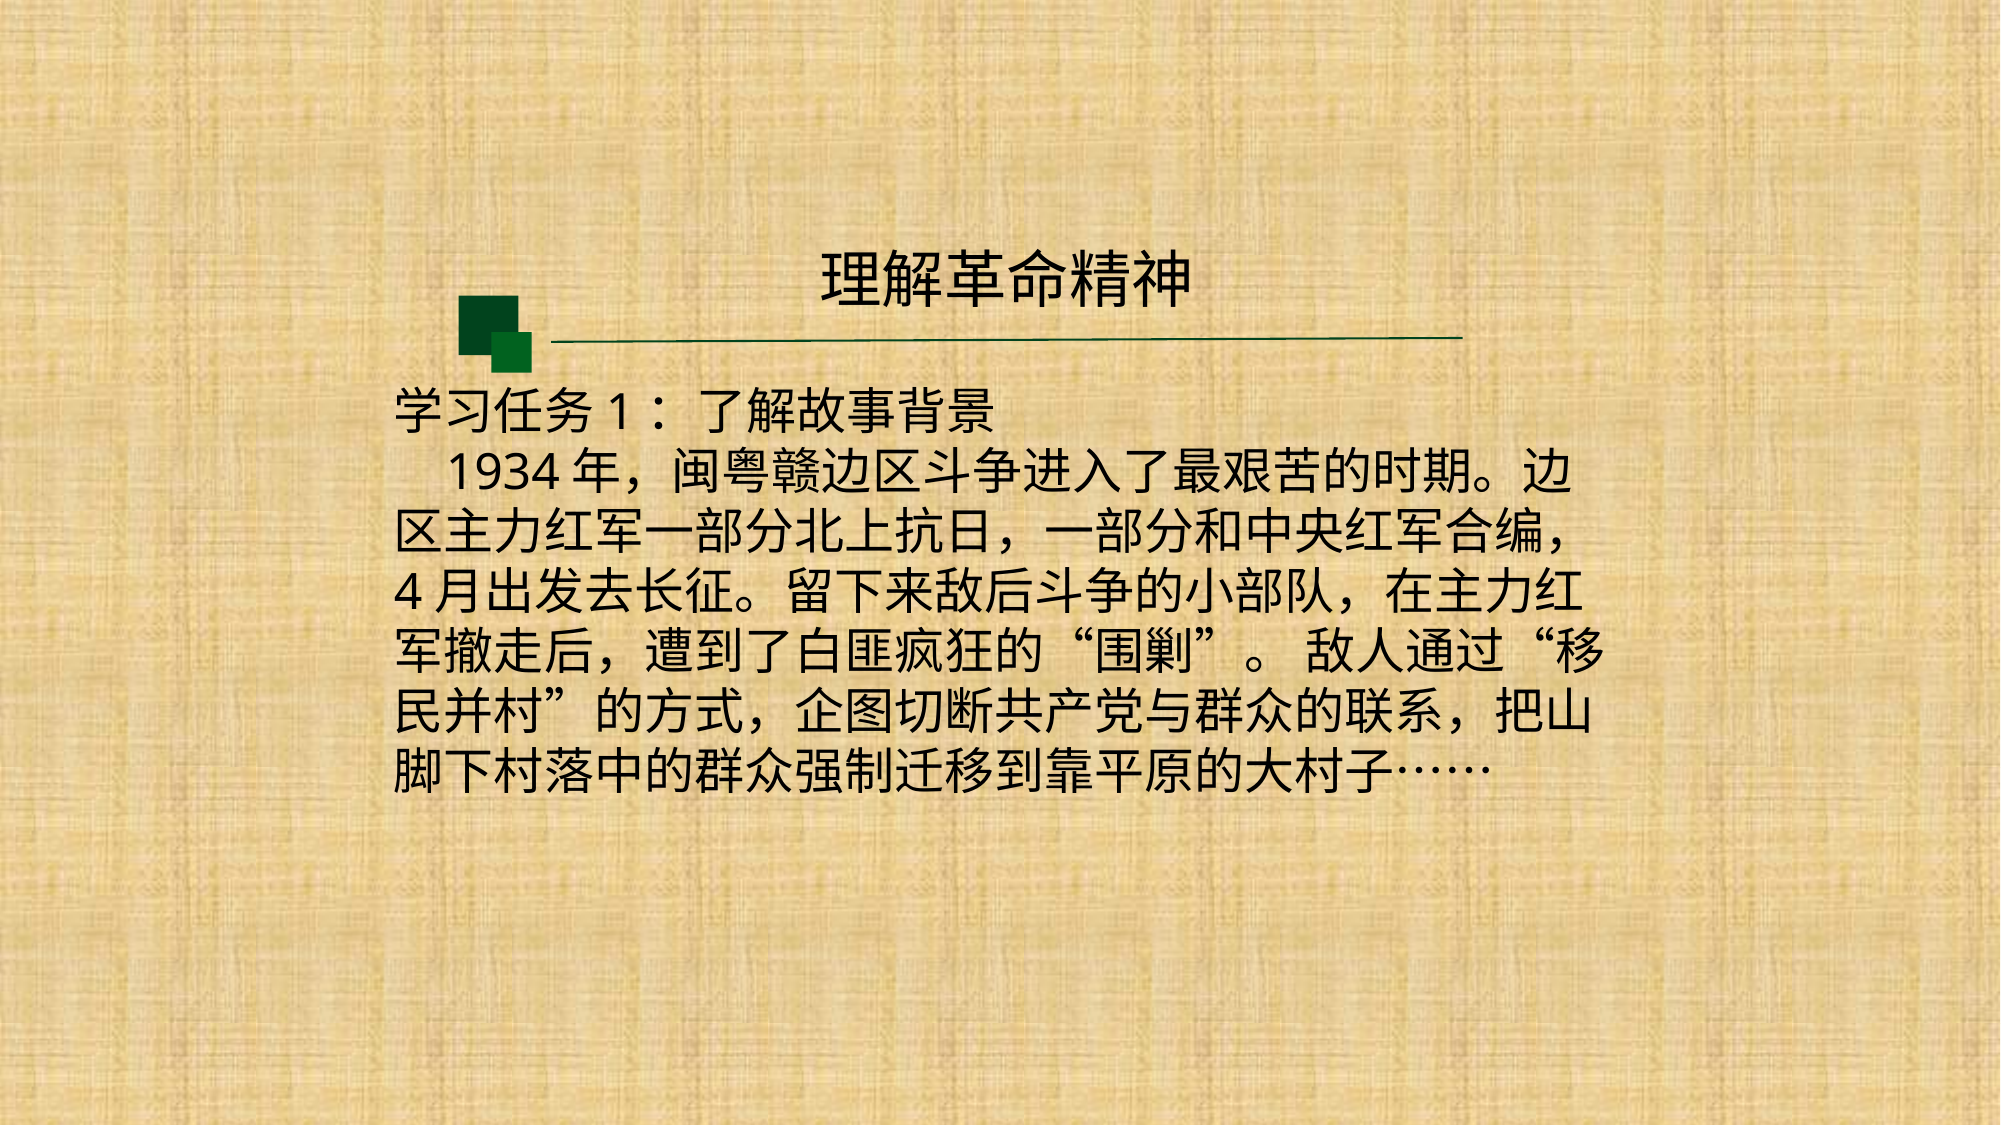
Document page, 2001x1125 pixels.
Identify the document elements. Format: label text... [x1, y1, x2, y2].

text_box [458, 295, 532, 373]
text_box 学习任务1：了解故事背景 1934年，闽粤赣边区斗争进入了最艰苦的时期。边区主力红军一部分北上抗日，一部分和中央红军合编，4月出发去长征。留下来敌后斗争的小部队，在主力红军撤走后，遭到了白匪疯狂的“围剿”。 敌人通过“移民并村”的方式，企图切断共产党与群众的联系，把山脚下村落中的群众强制迁移到靠平原的大村子…… [379, 372, 1635, 868]
picture [0, 0, 2001, 1125]
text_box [551, 337, 1463, 342]
text_box 理解革命精神 [551, 232, 1463, 322]
